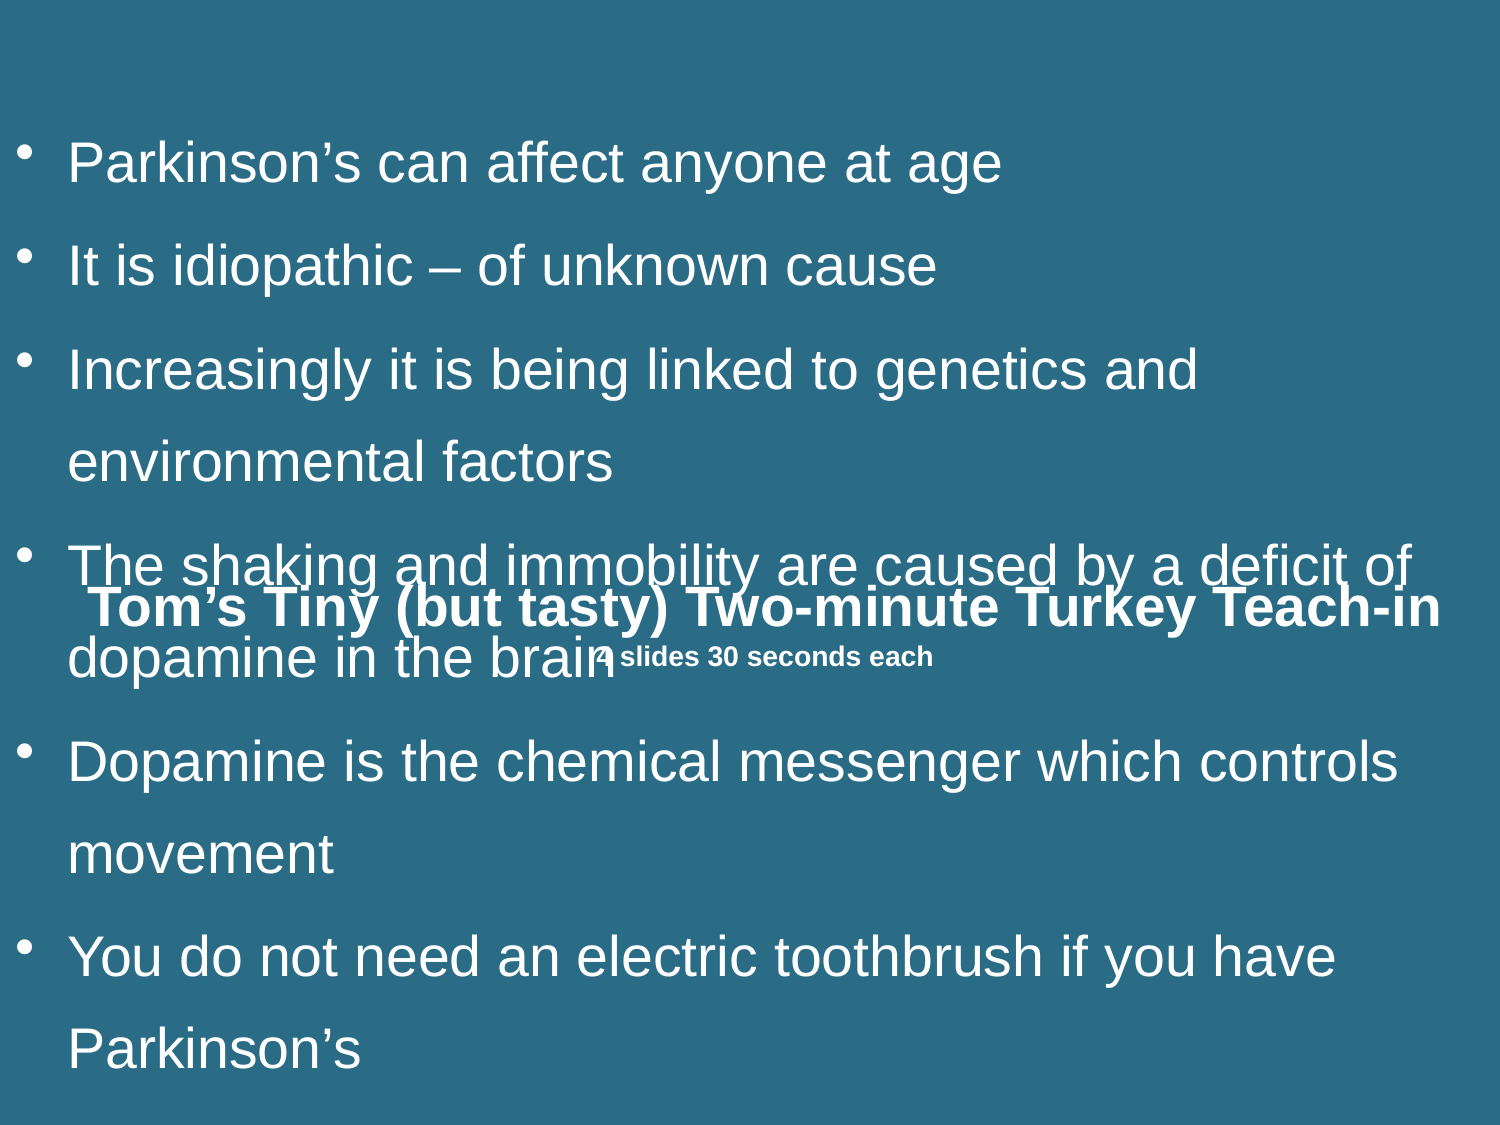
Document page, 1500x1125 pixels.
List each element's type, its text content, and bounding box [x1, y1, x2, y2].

list Parkinson’s can affect anyone at age It is idiopathic – of unknown cause Increasingly it is being linked to genetics and environmental factors The shaking and immobility are caused by a deficit of dopamine in the brain Dopamine is the chemical messenger which controls movement You do not need an electric toothbrush if you have Parkinson’s [0, 93, 1500, 1091]
